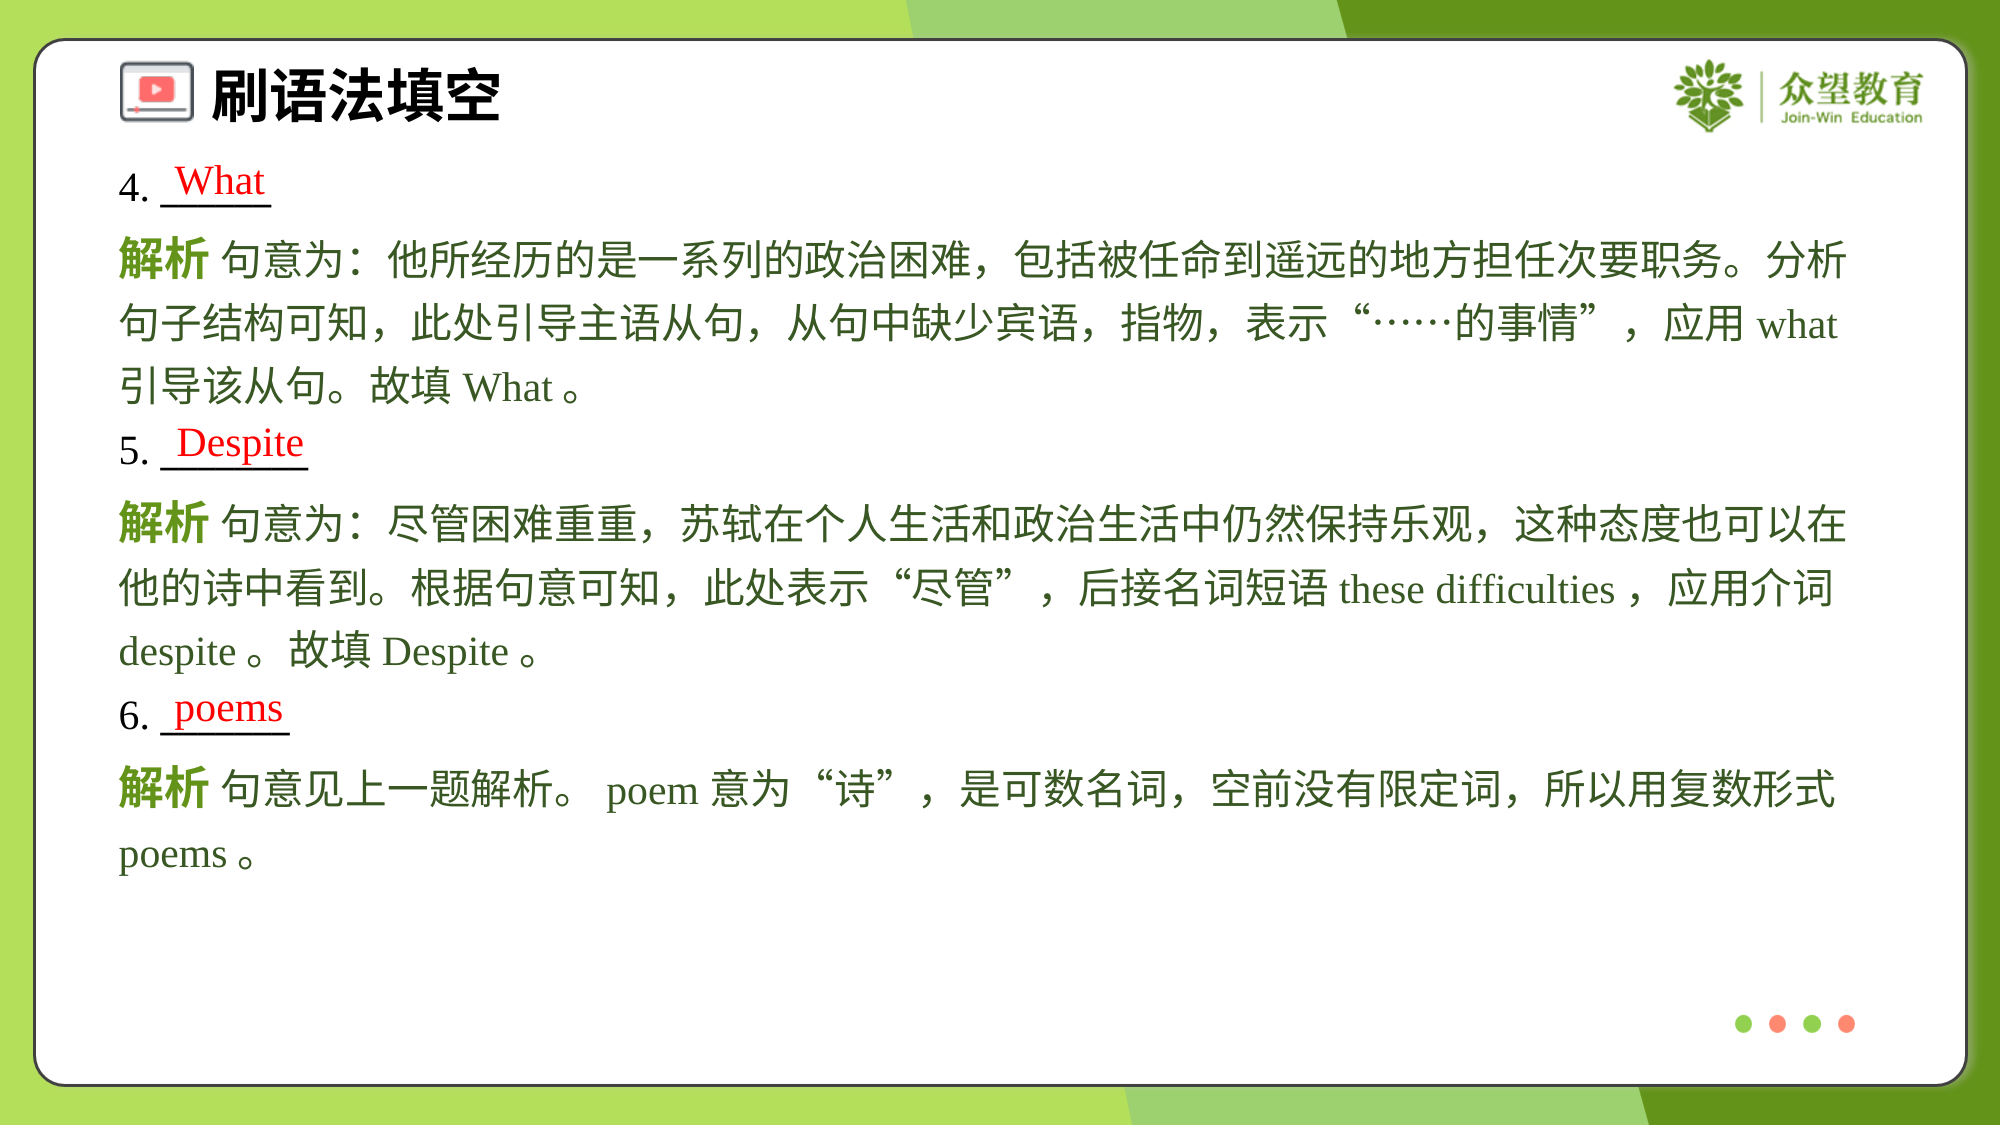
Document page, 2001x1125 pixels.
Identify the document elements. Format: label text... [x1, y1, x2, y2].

text_box 4. ______ [118, 146, 1883, 204]
text_box 6. _______ [118, 675, 1883, 733]
picture [0, 0, 2000, 1125]
text_box What [170, 140, 270, 199]
text_box poems [170, 667, 288, 725]
text_box 解析 句意为：尽管困难重重，苏轼在个人生活和政治生活中仍然保持乐观，这种态度也可以在他的诗中看到。根据句意可知，此处表示“尽管”，后接名词短语these difficulties，应用介词despite。故填Despite。 [118, 480, 1883, 670]
text_box 解析 句意见上一题解析。poem意为“诗”，是可数名词，空前没有限定词，所以用复数形式poems。 [118, 744, 1883, 872]
text_box 解析 句意为：他所经历的是一系列的政治困难，包括被任命到遥远的地方担任次要职务。分析句子结构可知，此处引导主语从句，从句中缺少宾语，指物，表示“……的事情”，应用what引导该从句。故填What。 [118, 215, 1883, 405]
text_box Despite [172, 402, 309, 460]
text_box 5. ________ [118, 410, 1883, 468]
